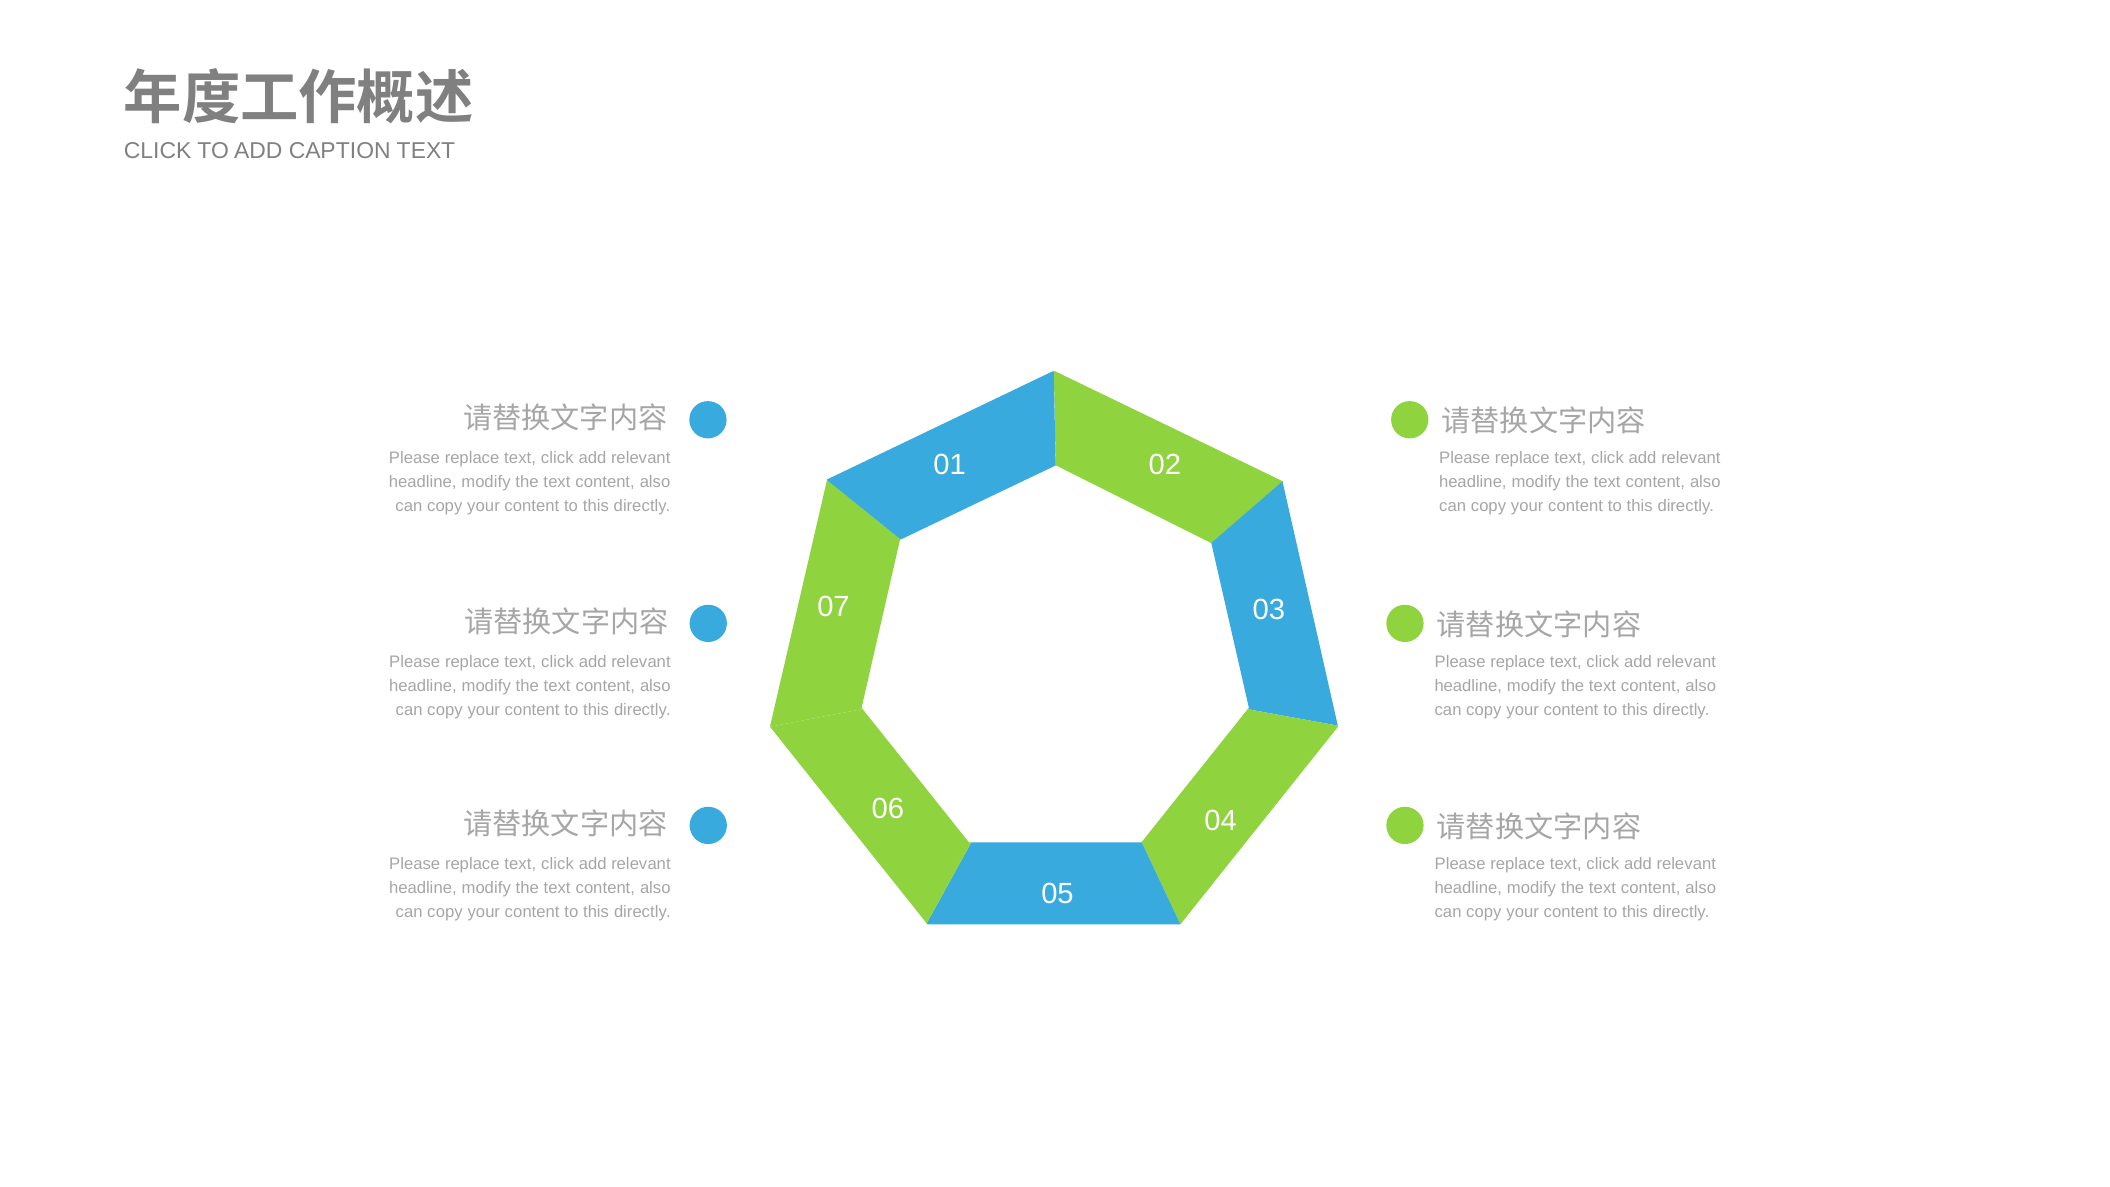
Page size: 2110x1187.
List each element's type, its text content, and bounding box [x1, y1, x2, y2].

text_box Please replace text, click add relevant headline, modify the text content, also can copy your content to this directly. [1434, 848, 1729, 939]
text_box [1391, 401, 1429, 439]
text_box 请替换文字内容 [1438, 394, 1673, 439]
text_box 请替换文字内容 [443, 799, 672, 840]
text_box [1386, 806, 1424, 845]
text_box 请替换文字内容 [1433, 597, 1668, 642]
text_box Please replace text, click add relevant headline, modify the text content, also can copy your content to this directly. [369, 848, 672, 939]
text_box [769, 370, 1339, 925]
text_box CLICK TO ADD CAPTION TEXT [123, 135, 503, 163]
text_box Please replace text, click add relevant headline, modify the text content, also can copy your content to this directly. [369, 443, 671, 534]
text_box Please replace text, click add relevant headline, modify the text content, also can copy your content to this directly. [1439, 443, 1733, 534]
text_box [689, 806, 727, 845]
text_box 请替换文字内容 [443, 597, 673, 638]
text_box Please replace text, click add relevant headline, modify the text content, also can copy your content to this directly. [369, 646, 672, 737]
text_box 请替换文字内容 [1433, 799, 1668, 845]
text_box 年度工作概述 [123, 60, 503, 131]
text_box [1386, 604, 1424, 643]
text_box [689, 604, 727, 643]
text_box 请替换文字内容 [442, 394, 672, 434]
text_box Please replace text, click add relevant headline, modify the text content, also can copy your content to this directly. [1434, 646, 1729, 737]
text_box [689, 401, 727, 439]
